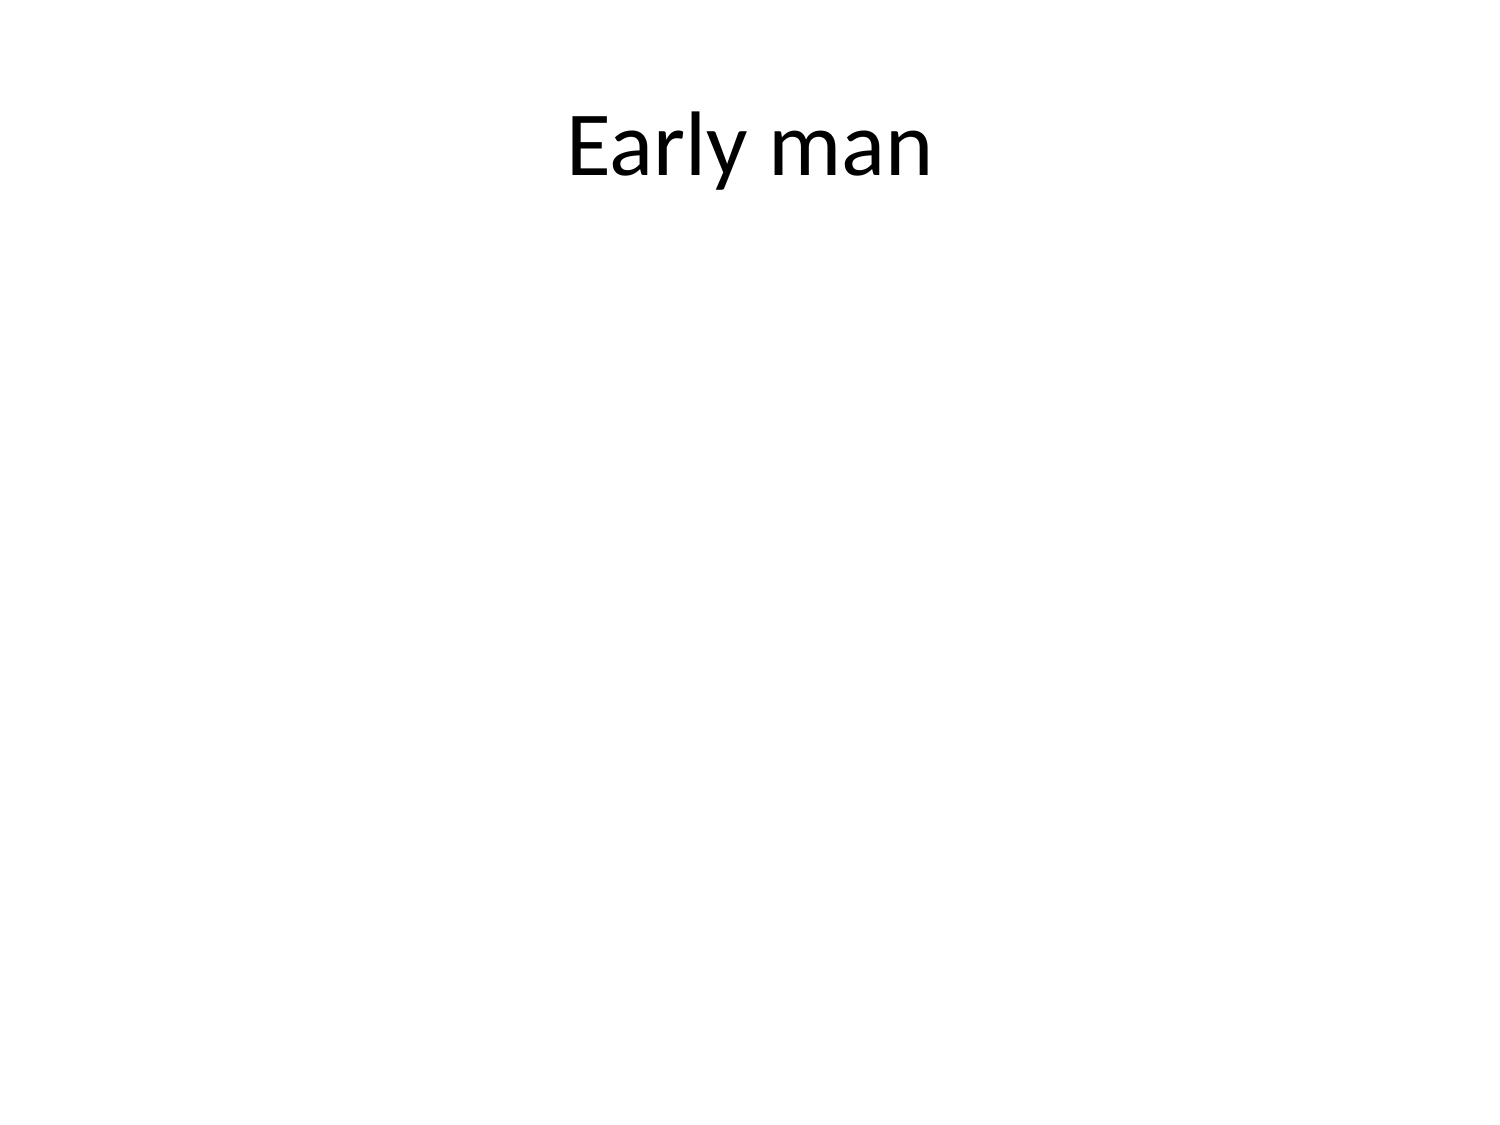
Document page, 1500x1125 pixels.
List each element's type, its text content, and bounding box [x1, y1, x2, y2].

title Early man [75, 45, 1425, 233]
